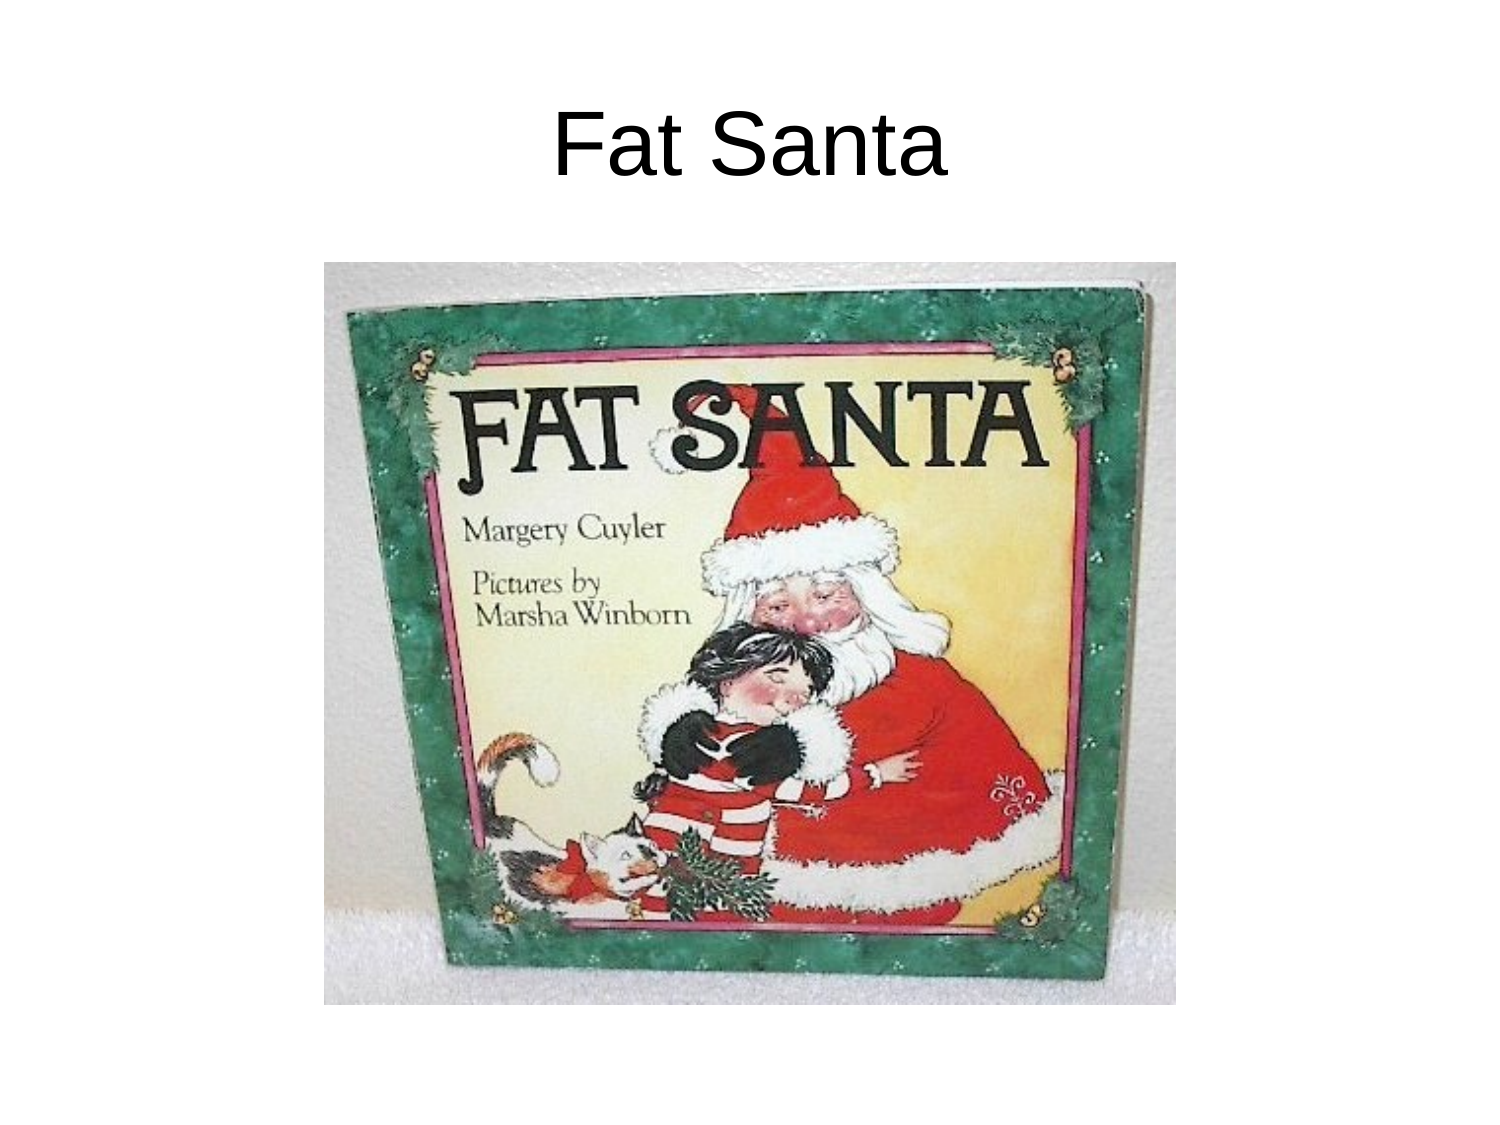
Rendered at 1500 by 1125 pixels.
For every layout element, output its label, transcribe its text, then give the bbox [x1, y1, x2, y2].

title Fat Santa [74, 44, 1426, 233]
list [324, 262, 1176, 1006]
